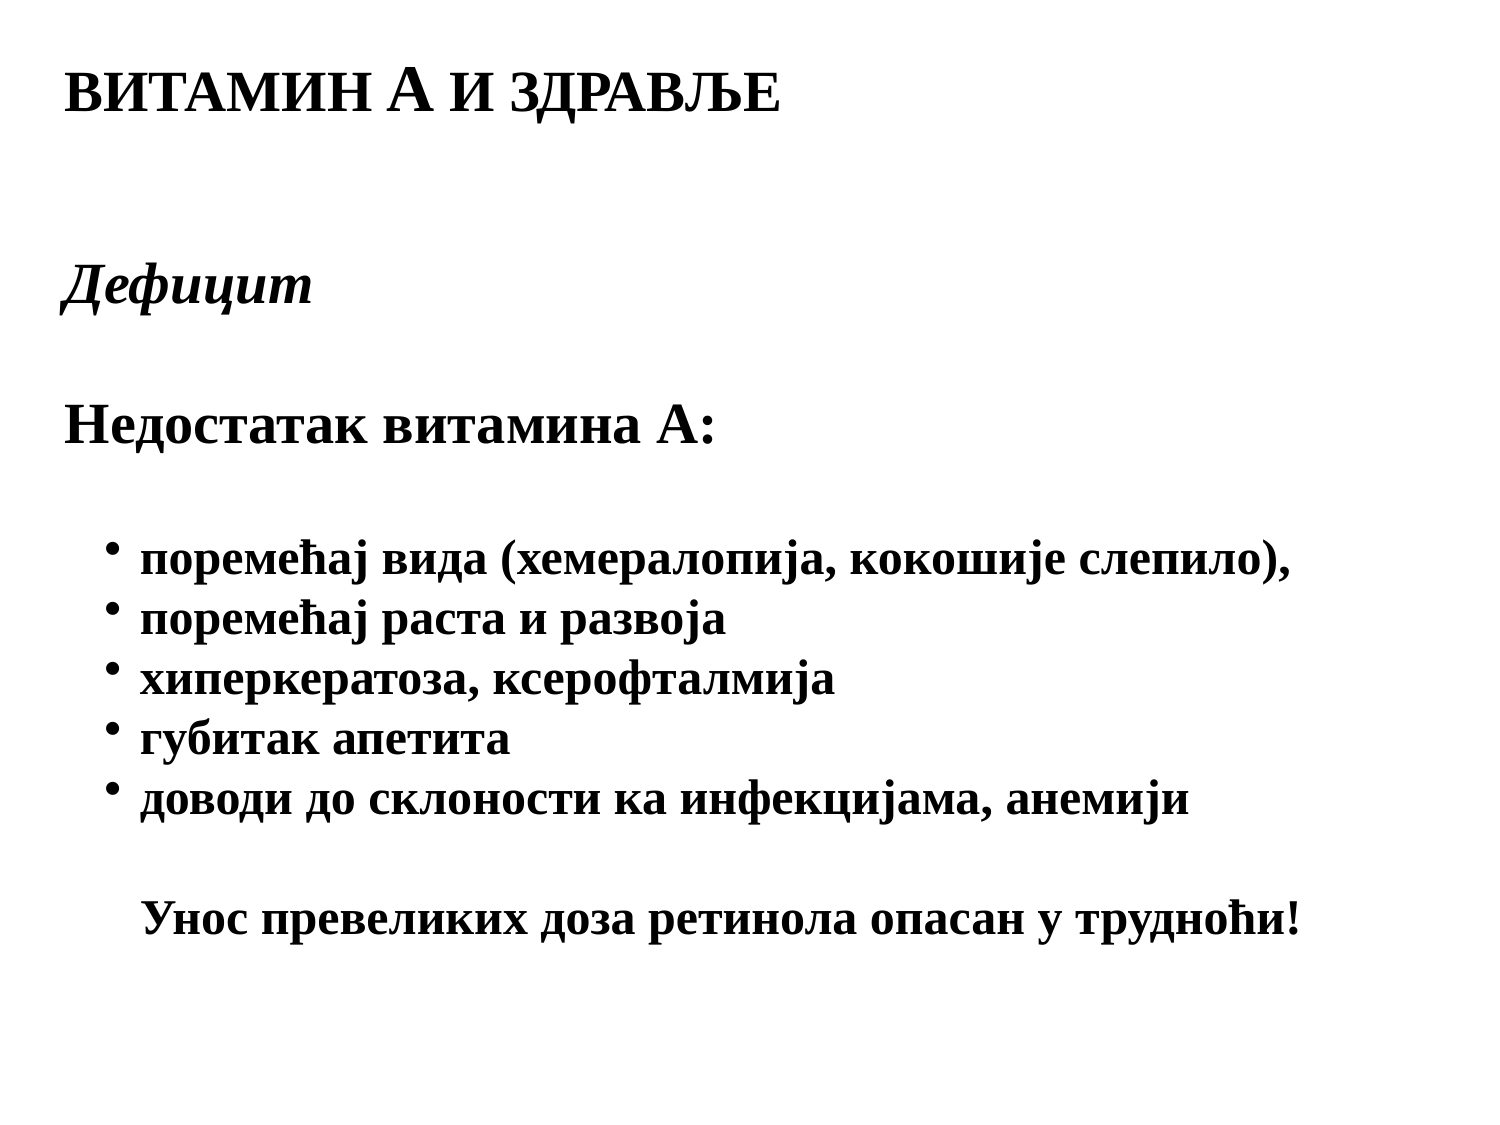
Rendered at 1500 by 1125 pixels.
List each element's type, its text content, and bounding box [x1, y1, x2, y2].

text_box ВИТАМИН А И ЗДРАВЉЕ Дефицит Недостатак витамина А: поремећај вида (хемералопија, кокошије слепило), поремећај раста и развоја хиперкератоза, ксерофталмија губитак апетита доводи до склоности ка инфекцијама, анемији Унос превеликих доза ретинола опасан у трудноћи! [49, 37, 1388, 953]
